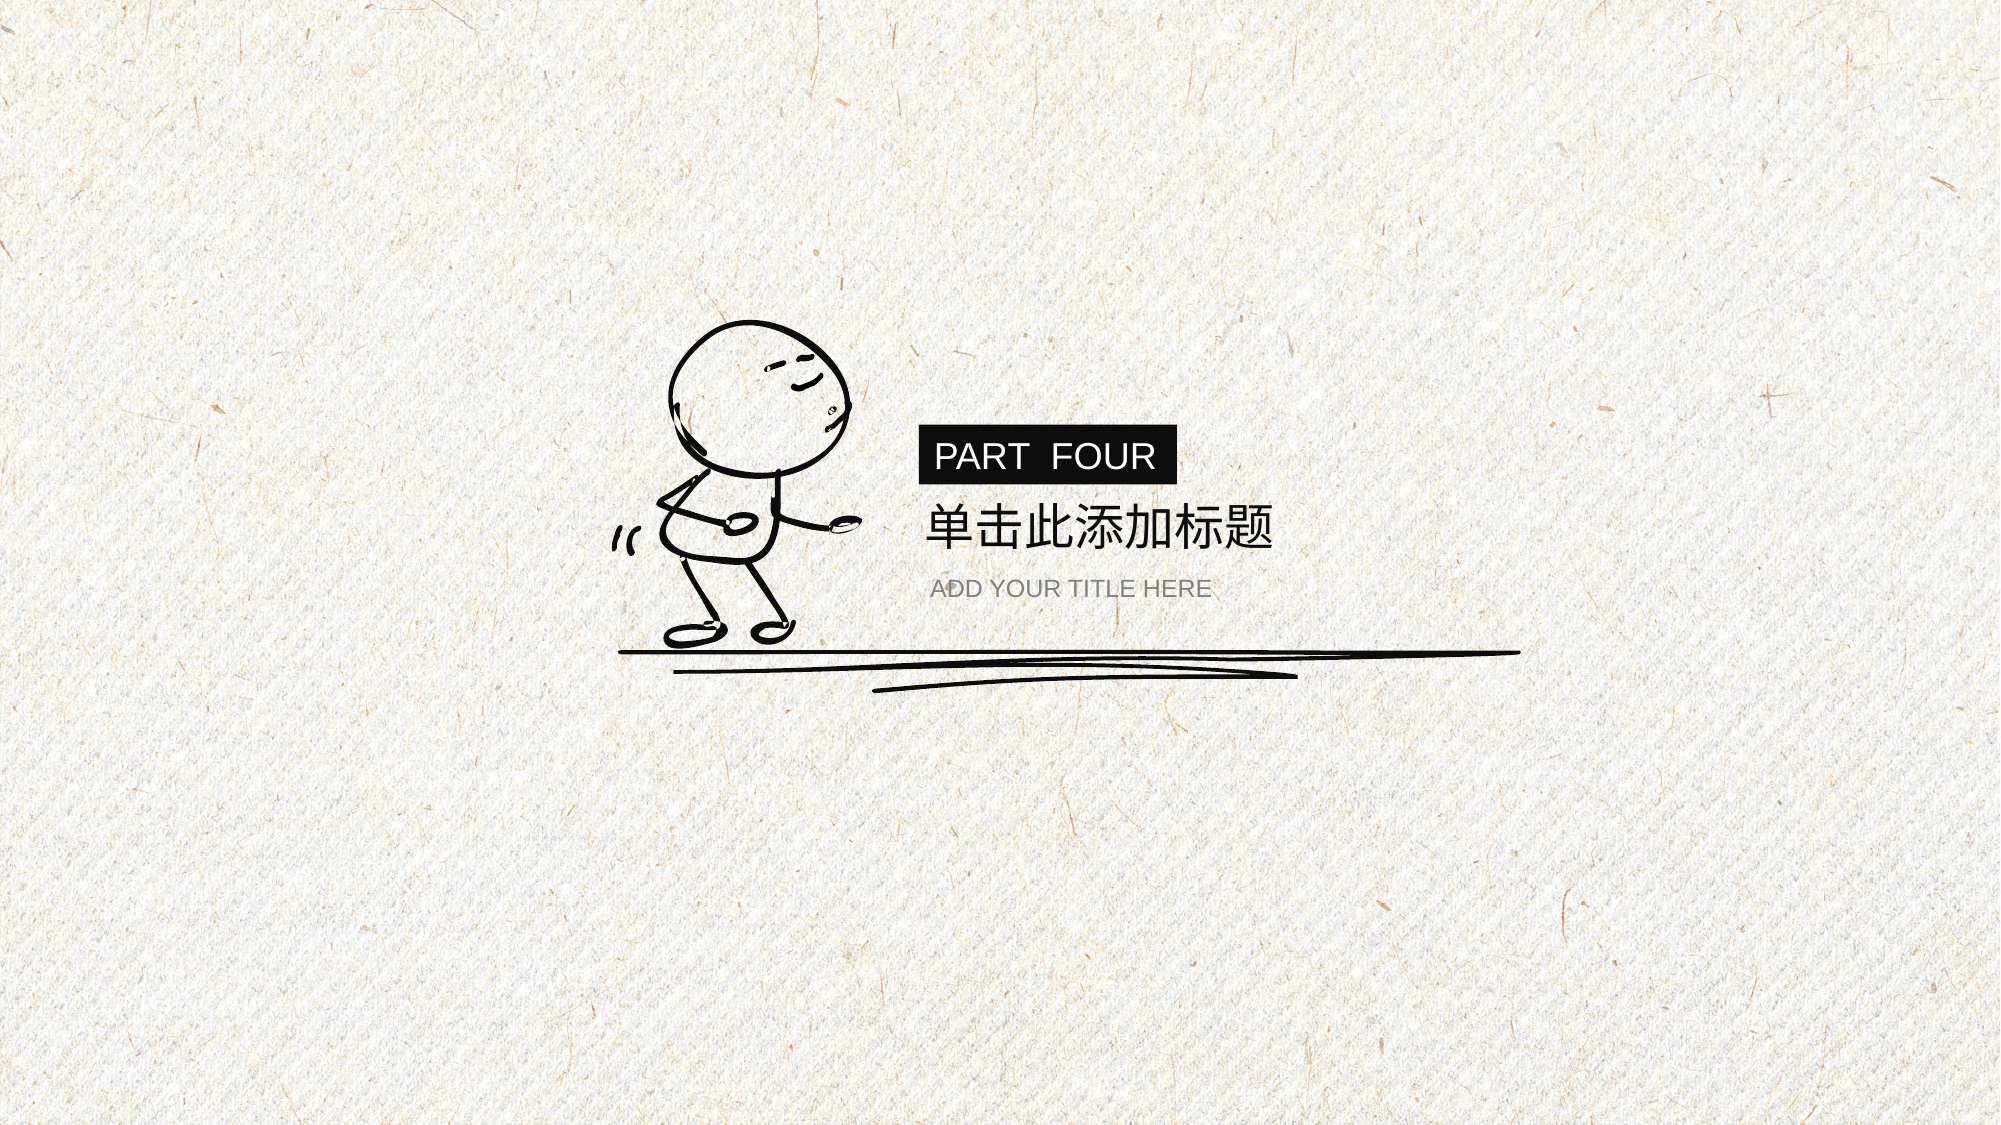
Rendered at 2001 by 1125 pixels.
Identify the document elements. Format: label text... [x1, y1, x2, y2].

picture [0, 0, 2001, 1125]
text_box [611, 300, 869, 655]
text_box [673, 649, 1521, 694]
text_box ADD YOUR TITLE HERE [919, 566, 1309, 608]
text_box 单击此添加标题 [913, 489, 1287, 561]
text_box PART FOUR [918, 424, 1177, 485]
